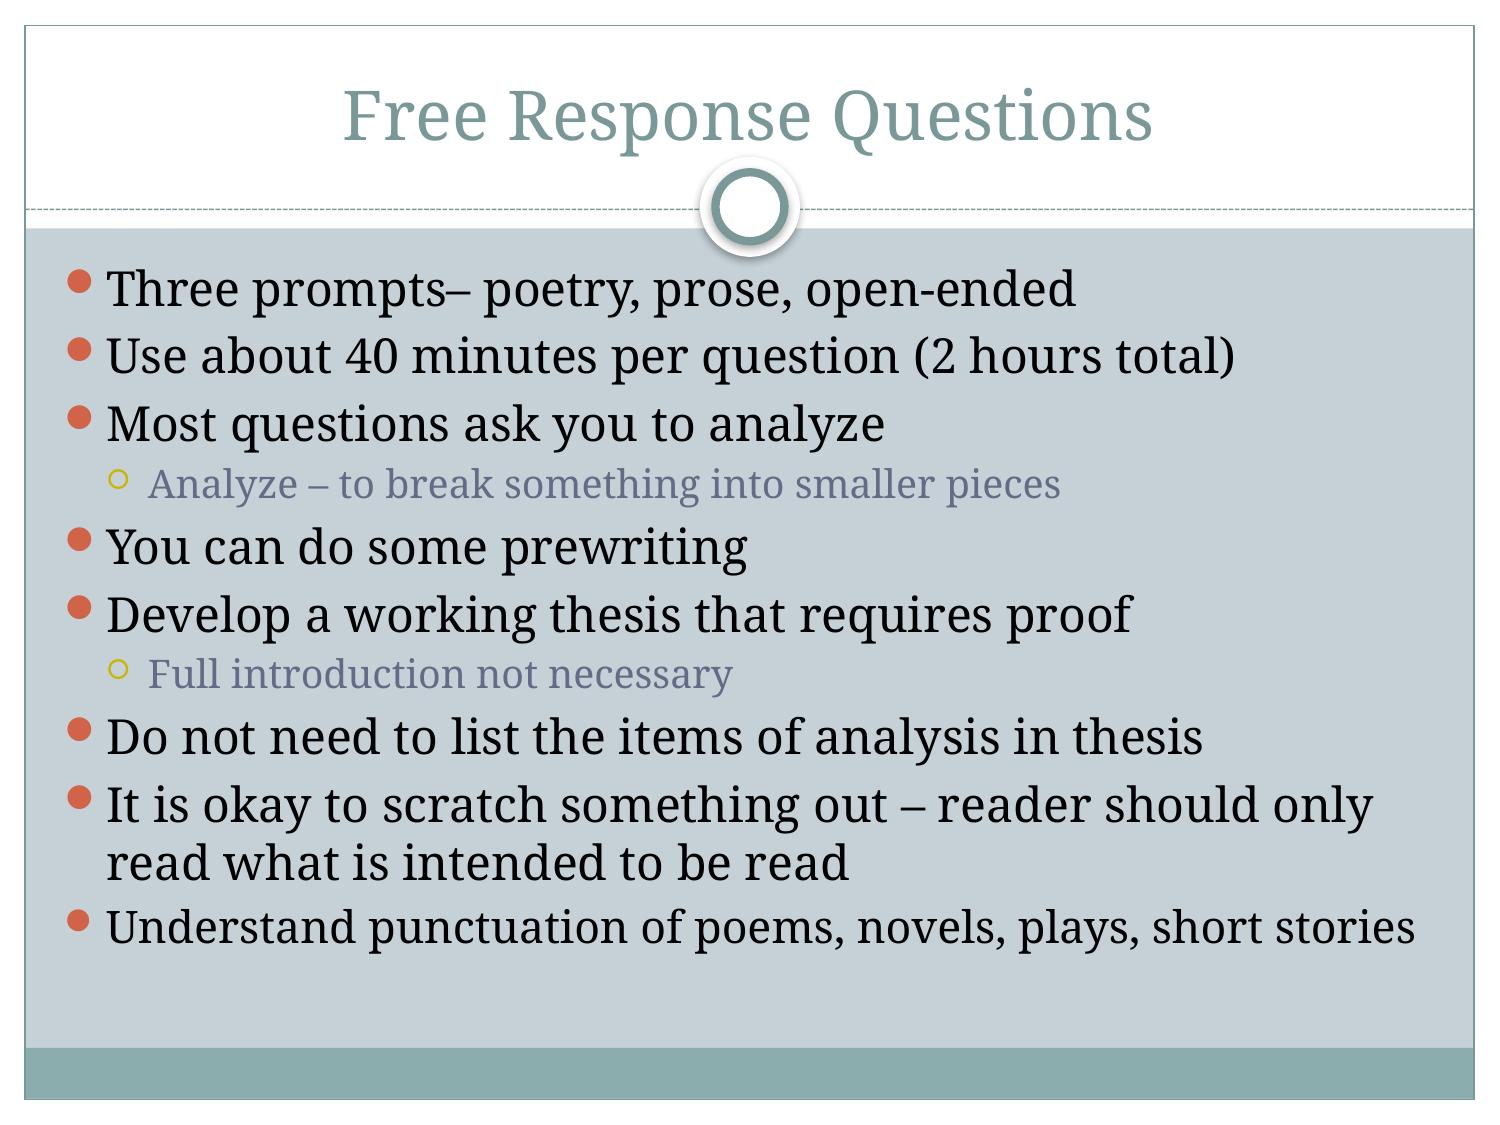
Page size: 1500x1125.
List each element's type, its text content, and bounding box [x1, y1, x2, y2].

title Free Response Questions [49, 37, 1450, 162]
list Three prompts– poetry, prose, open-ended Use about 40 minutes per question (2 hours total) Most questions ask you to analyze Analyze – to break something into smaller pieces You can do some prewriting Develop a working thesis that requires proof Full introduction not necessary Do not need to list the items of analysis in thesis It is okay to scratch something out – reader should only read what is intended to be read Understand punctuation of poems, novels, plays, short stories [49, 250, 1445, 1001]
